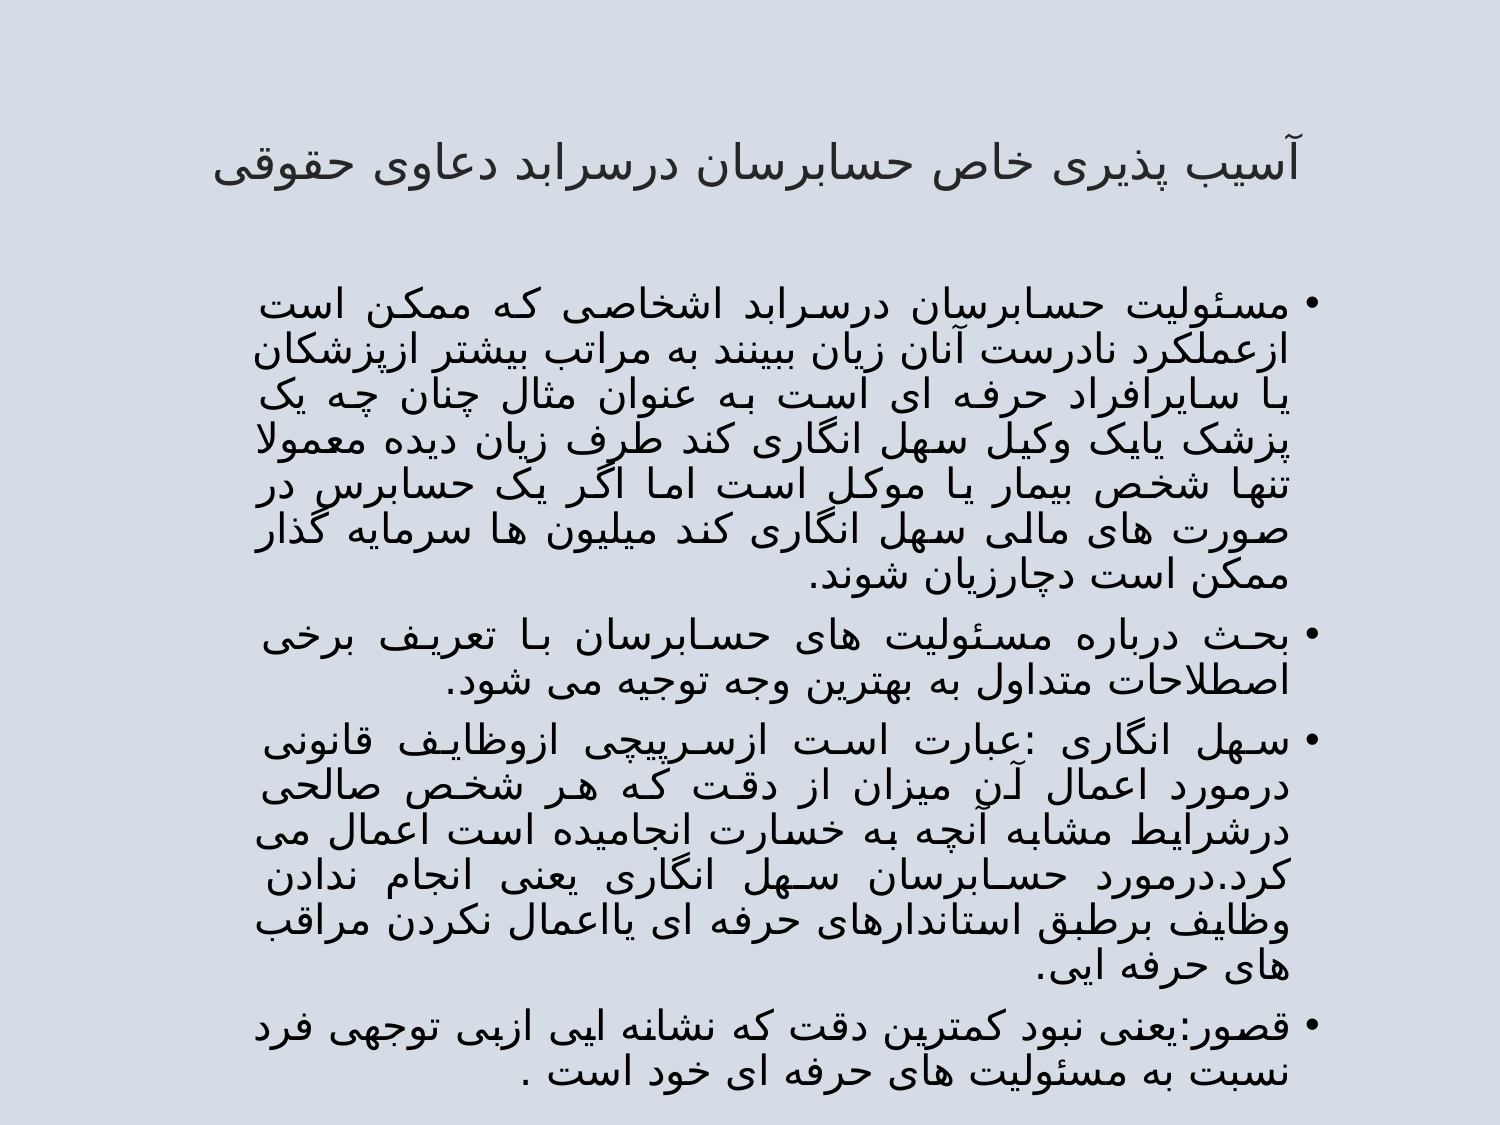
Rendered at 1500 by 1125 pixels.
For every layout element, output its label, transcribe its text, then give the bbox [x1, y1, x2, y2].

text_box آسیب پذیری خاص حسابرسان درسرابد دعاوی حقوقی [187, 125, 1313, 210]
list مسئولیت حسابرسان درسرابد اشخاصی که ممکن است ازعملکرد نادرست آنان زیان ببینند به مراتب بیشتر ازپزشکان یا سایرافراد حرفه ای است به عنوان مثال چنان چه یک پزشک یایک وکیل سهل انگاری کند طرف زیان دیده معمولا تنها شخص بیمار یا موکل است اما اگر یک حسابرس در صورت های مالی سهل انگاری کند میلیون ها سرمایه گذار ممکن است دچارزیان شوند. بحث درباره مسئولیت های حسابرسان با تعریف برخی اصطلاحات متداول به بهترین وجه توجیه می شود. سهل انگاری :عبارت است ازسرپیچی ازوظایف قانونی درمورد اعمال آن میزان از دقت که هر شخص صالحی درشرایط مشابه آنچه به خسارت انجامیده است اعمال می کرد.درمورد حسابرسان سهل انگاری یعنی انجام ندادن وظایف برطبق استاندارهای حرفه ای یااعمال نکردن مراقب های حرفه ایی. قصور:یعنی نبود کمترین دقت که نشانه ایی ازبی توجهی فرد نسبت به مسئولیت های حرفه ای خود است . [237, 275, 1335, 740]
